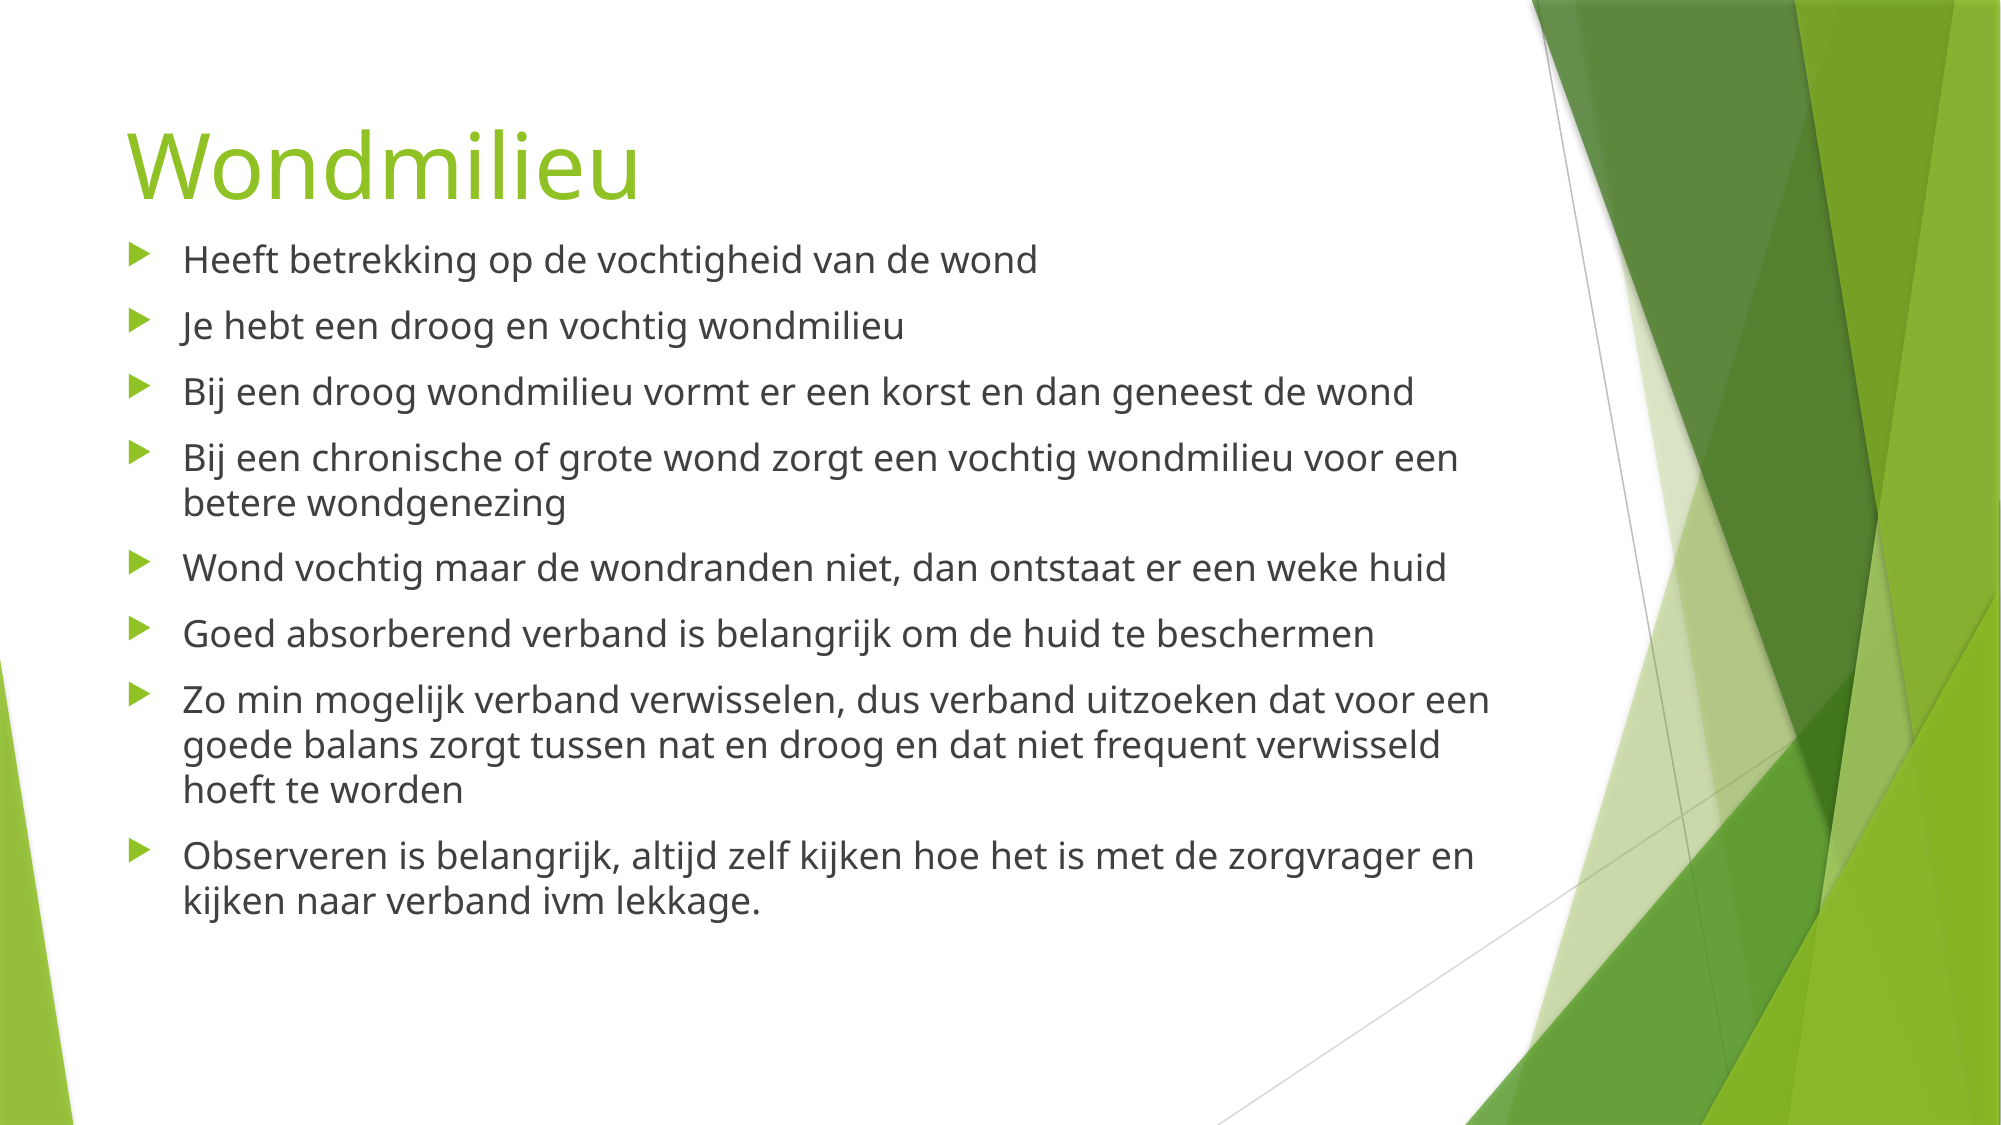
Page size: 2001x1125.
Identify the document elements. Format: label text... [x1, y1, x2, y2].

title Wondmilieu [111, 99, 1522, 228]
list Heeft betrekking op de vochtigheid van de wond Je hebt een droog en vochtig wondmilieu Bij een droog wondmilieu vormt er een korst en dan geneest de wond Bij een chronische of grote wond zorgt een vochtig wondmilieu voor een betere wondgenezing Wond vochtig maar de wondranden niet, dan ontstaat er een weke huid Goed absorberend verband is belangrijk om de huid te beschermen Zo min mogelijk verband verwisselen, dus verband uitzoeken dat voor een goede balans zorgt tussen nat en droog en dat niet frequent verwisseld hoeft te worden Observeren is belangrijk, altijd zelf kijken hoe het is met de zorgvrager en kijken naar verband ivm lekkage. [111, 228, 1522, 991]
